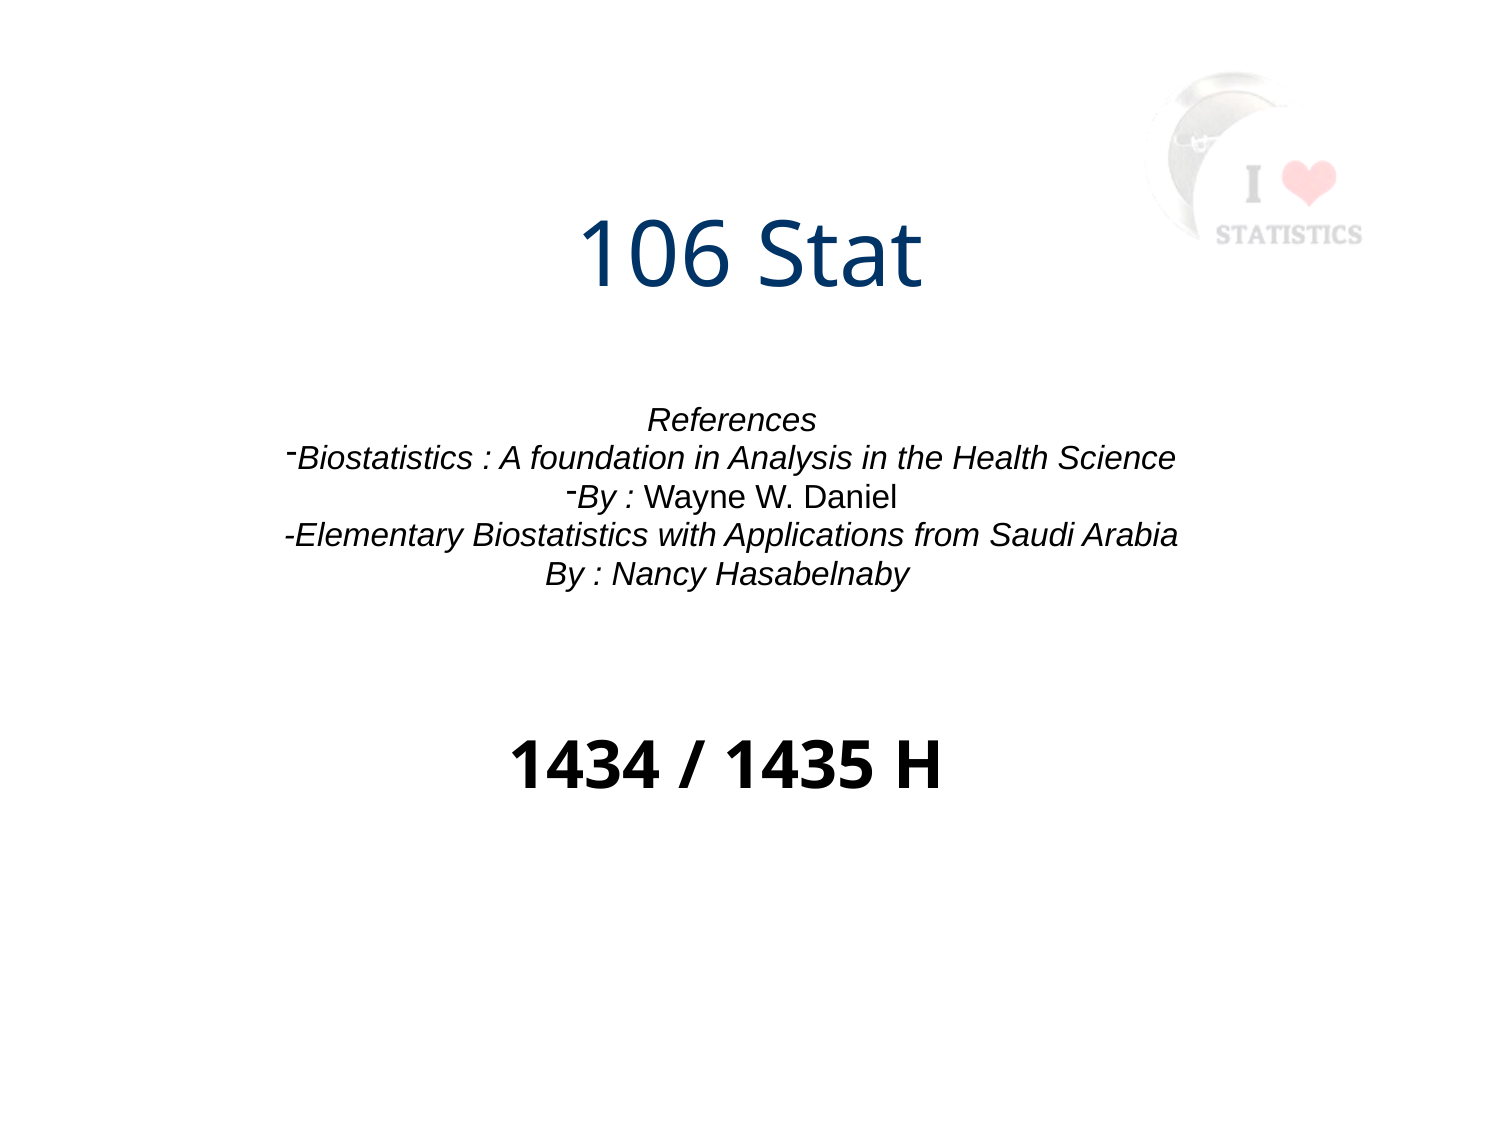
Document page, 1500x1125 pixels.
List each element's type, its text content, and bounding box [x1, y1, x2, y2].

text_box 1434 / 1435 H [328, 714, 1125, 810]
picture [1137, 54, 1388, 305]
title 106 Stat [112, 128, 1388, 351]
subtitle References Biostatistics : A foundation in Analysis in the Health Science By : Wayne W. Daniel -Elementary Biostatistics with Applications from Saudi Arabia By : Nancy Hasabelnaby [40, 351, 1424, 657]
